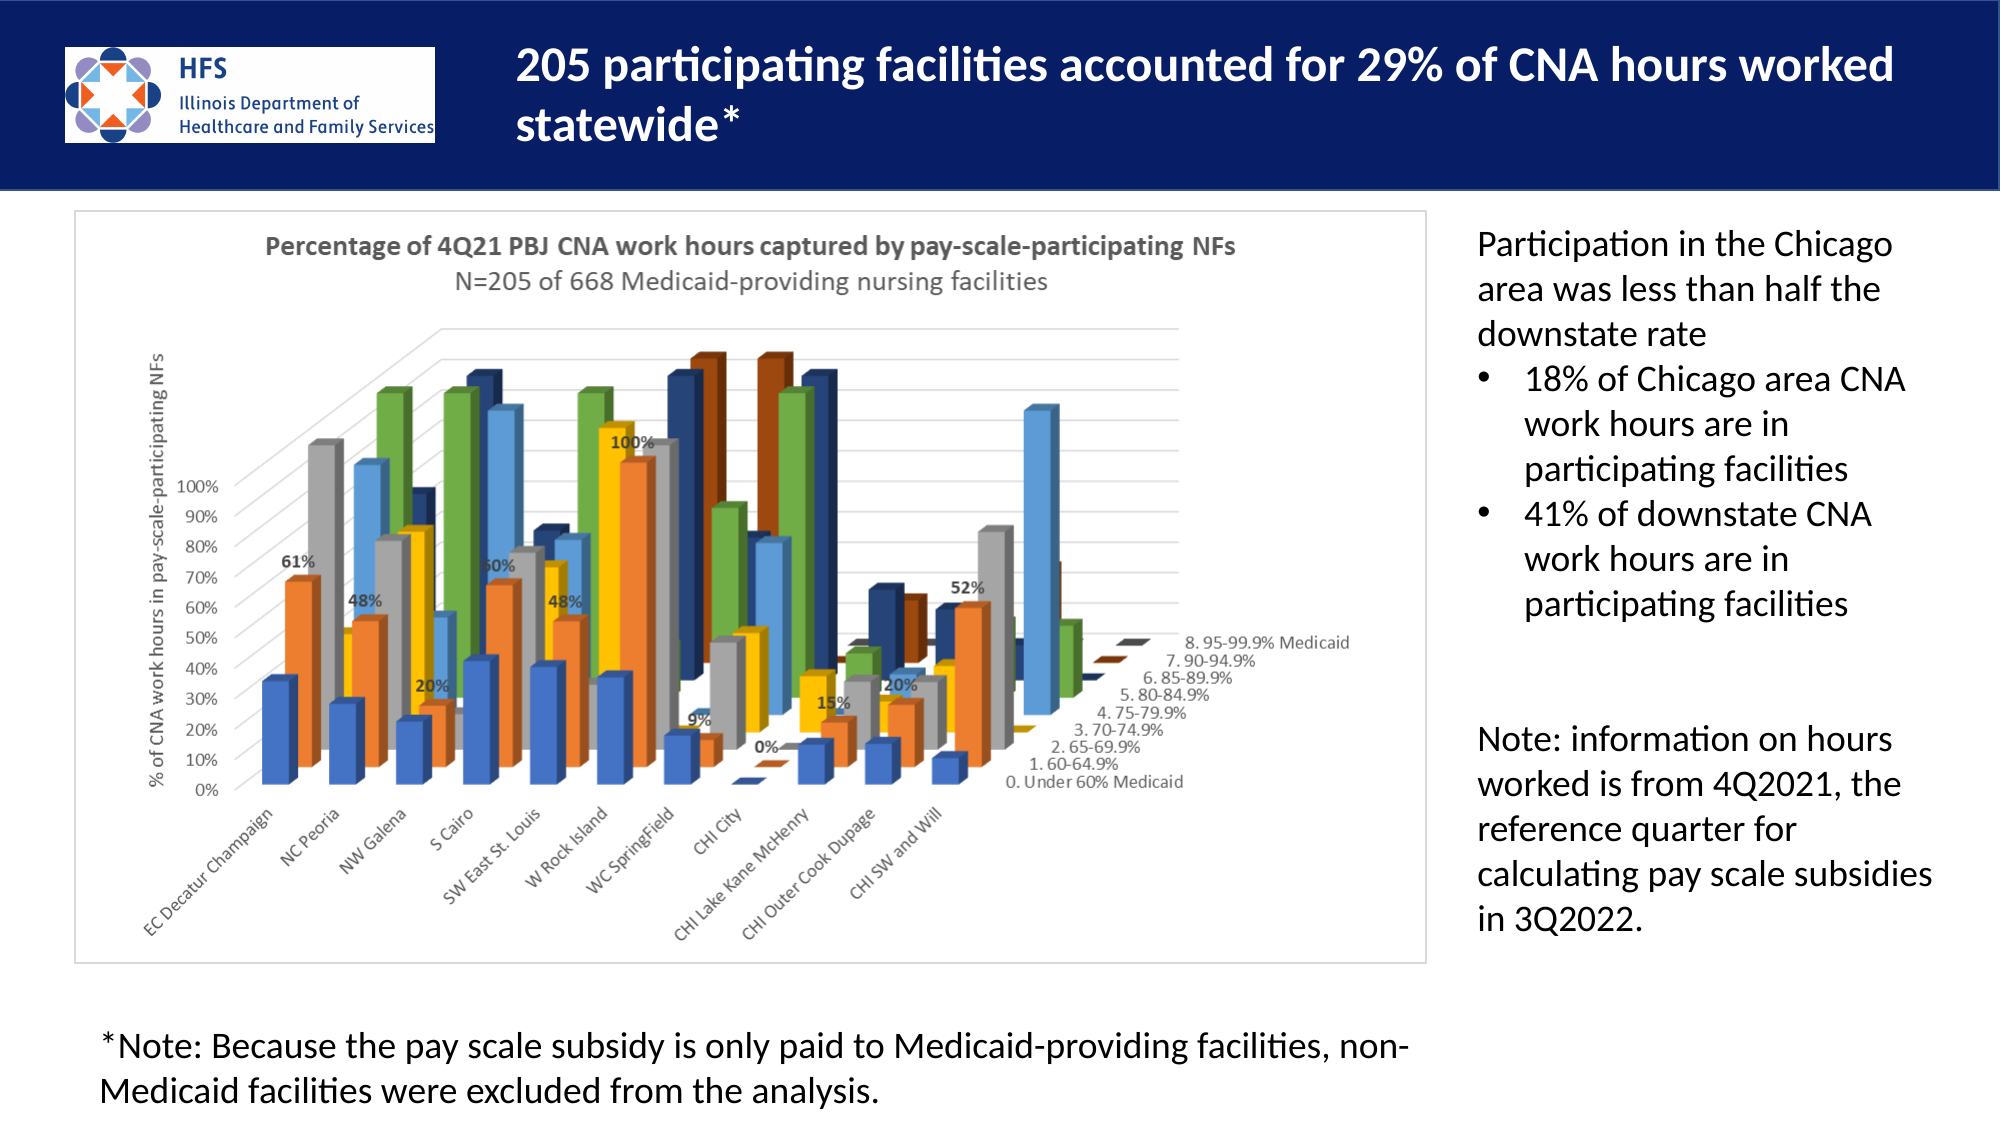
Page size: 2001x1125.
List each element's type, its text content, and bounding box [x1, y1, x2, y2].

text_box *Note: Because the pay scale subsidy is only paid to Medicaid-providing facilities, non-Medicaid facilities were excluded from the analysis. [84, 1013, 1427, 1119]
text_box [0, 0, 2000, 191]
text_box Participation in the Chicago area was less than half the downstate rate 18% of Chicago area CNA work hours are in participating facilities 41% of downstate CNA work hours are in participating facilities Note: information on hours worked is from 4Q2021, the reference quarter for calculating pay scale subsidies in 3Q2022. [1462, 211, 1960, 947]
text_box 205 participating facilities accounted for 29% of CNA hours worked statewide* [500, 24, 2000, 160]
picture [74, 210, 1427, 964]
picture [64, 47, 435, 143]
